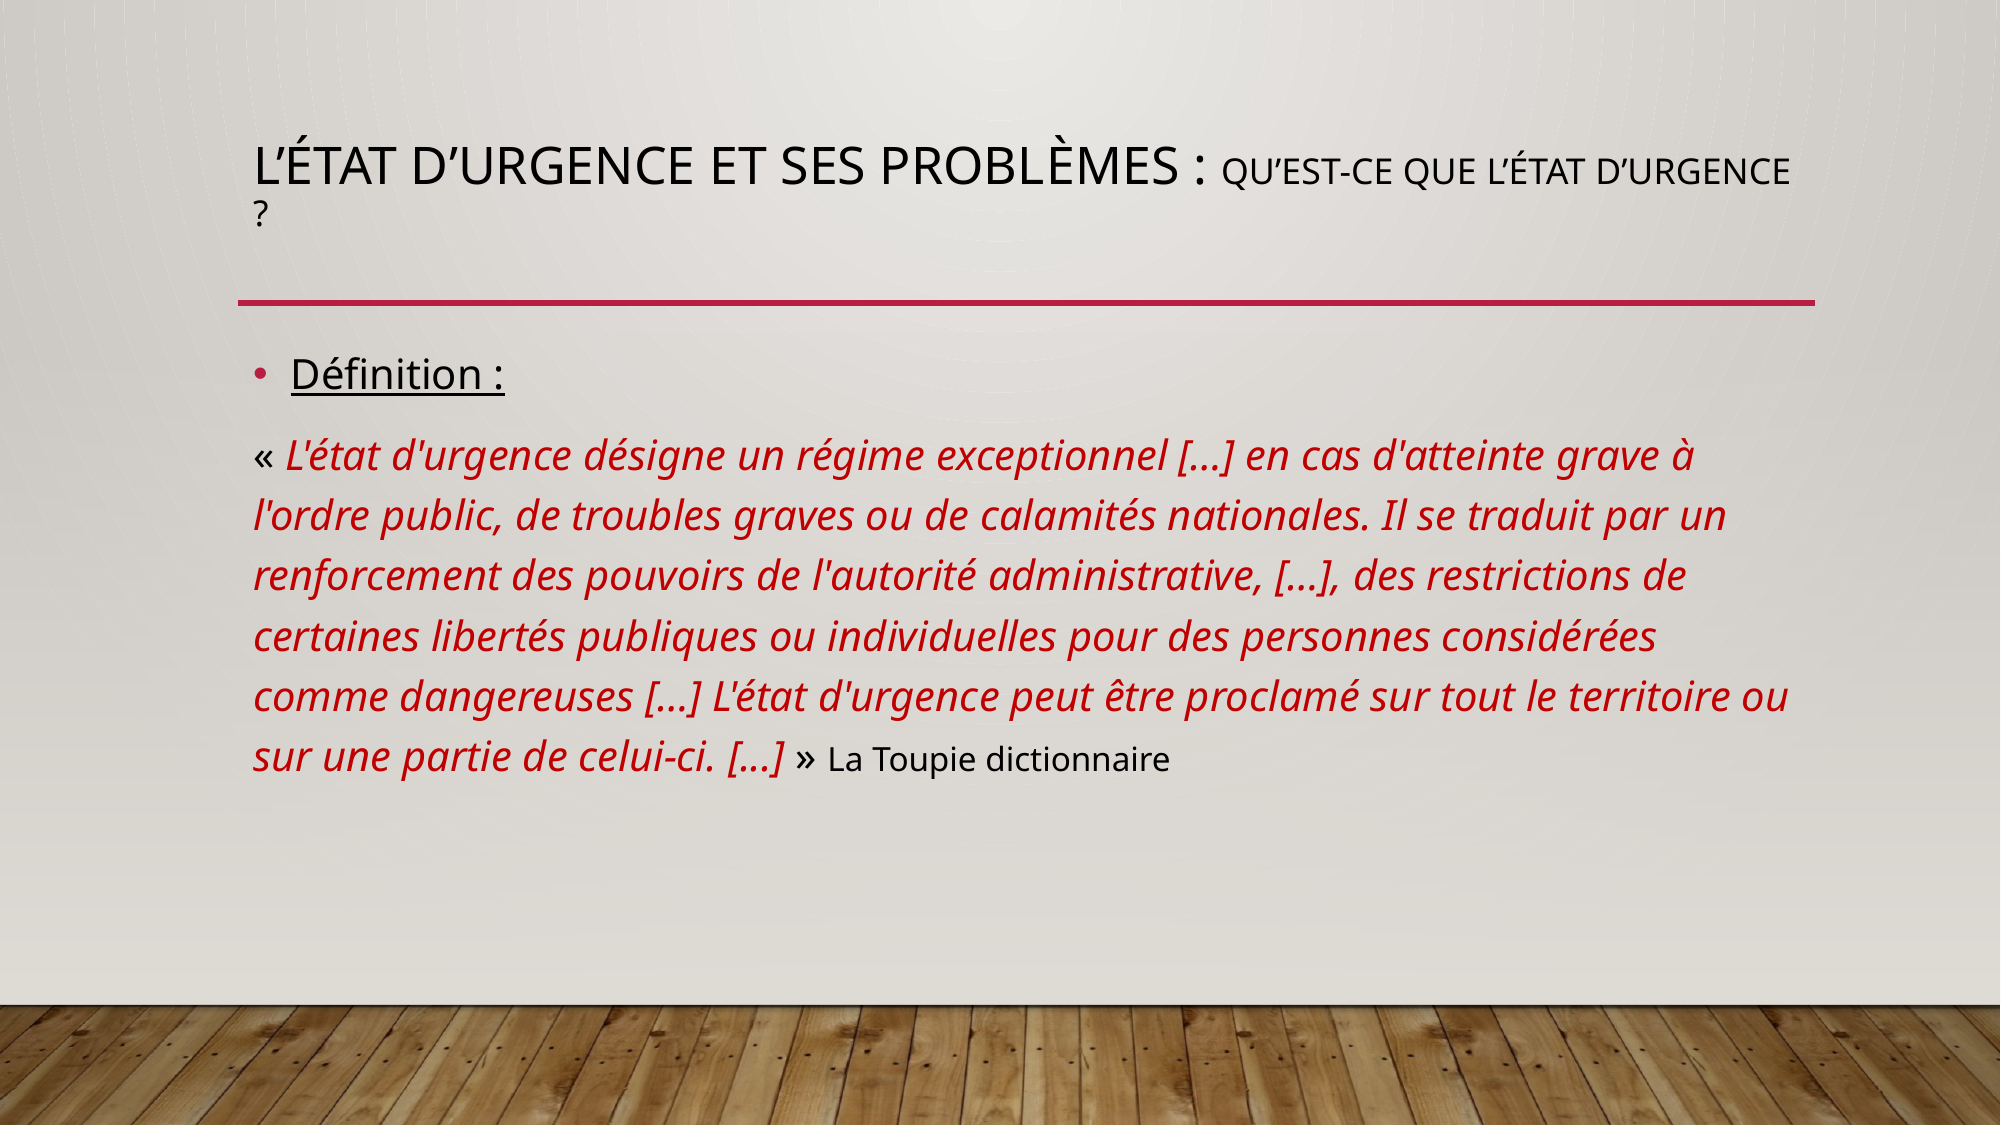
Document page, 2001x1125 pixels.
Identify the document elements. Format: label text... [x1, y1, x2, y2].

list Définition : « L'état d'urgence désigne un régime exceptionnel […] en cas d'atteinte grave à l'ordre public, de troubles graves ou de calamités nationales. Il se traduit par un renforcement des pouvoirs de l'autorité administrative, […], des restrictions de certaines libertés publiques ou individuelles pour des personnes considérées comme dangereuses […] L'état d'urgence peut être proclamé sur tout le territoire ou sur une partie de celui-ci. [...] » La Toupie dictionnaire [238, 330, 1814, 897]
picture [0, 1005, 2000, 1125]
title L’état d’urgence et ses problèmes : qu’est-ce que L’état d’urgence ? [238, 131, 1814, 305]
